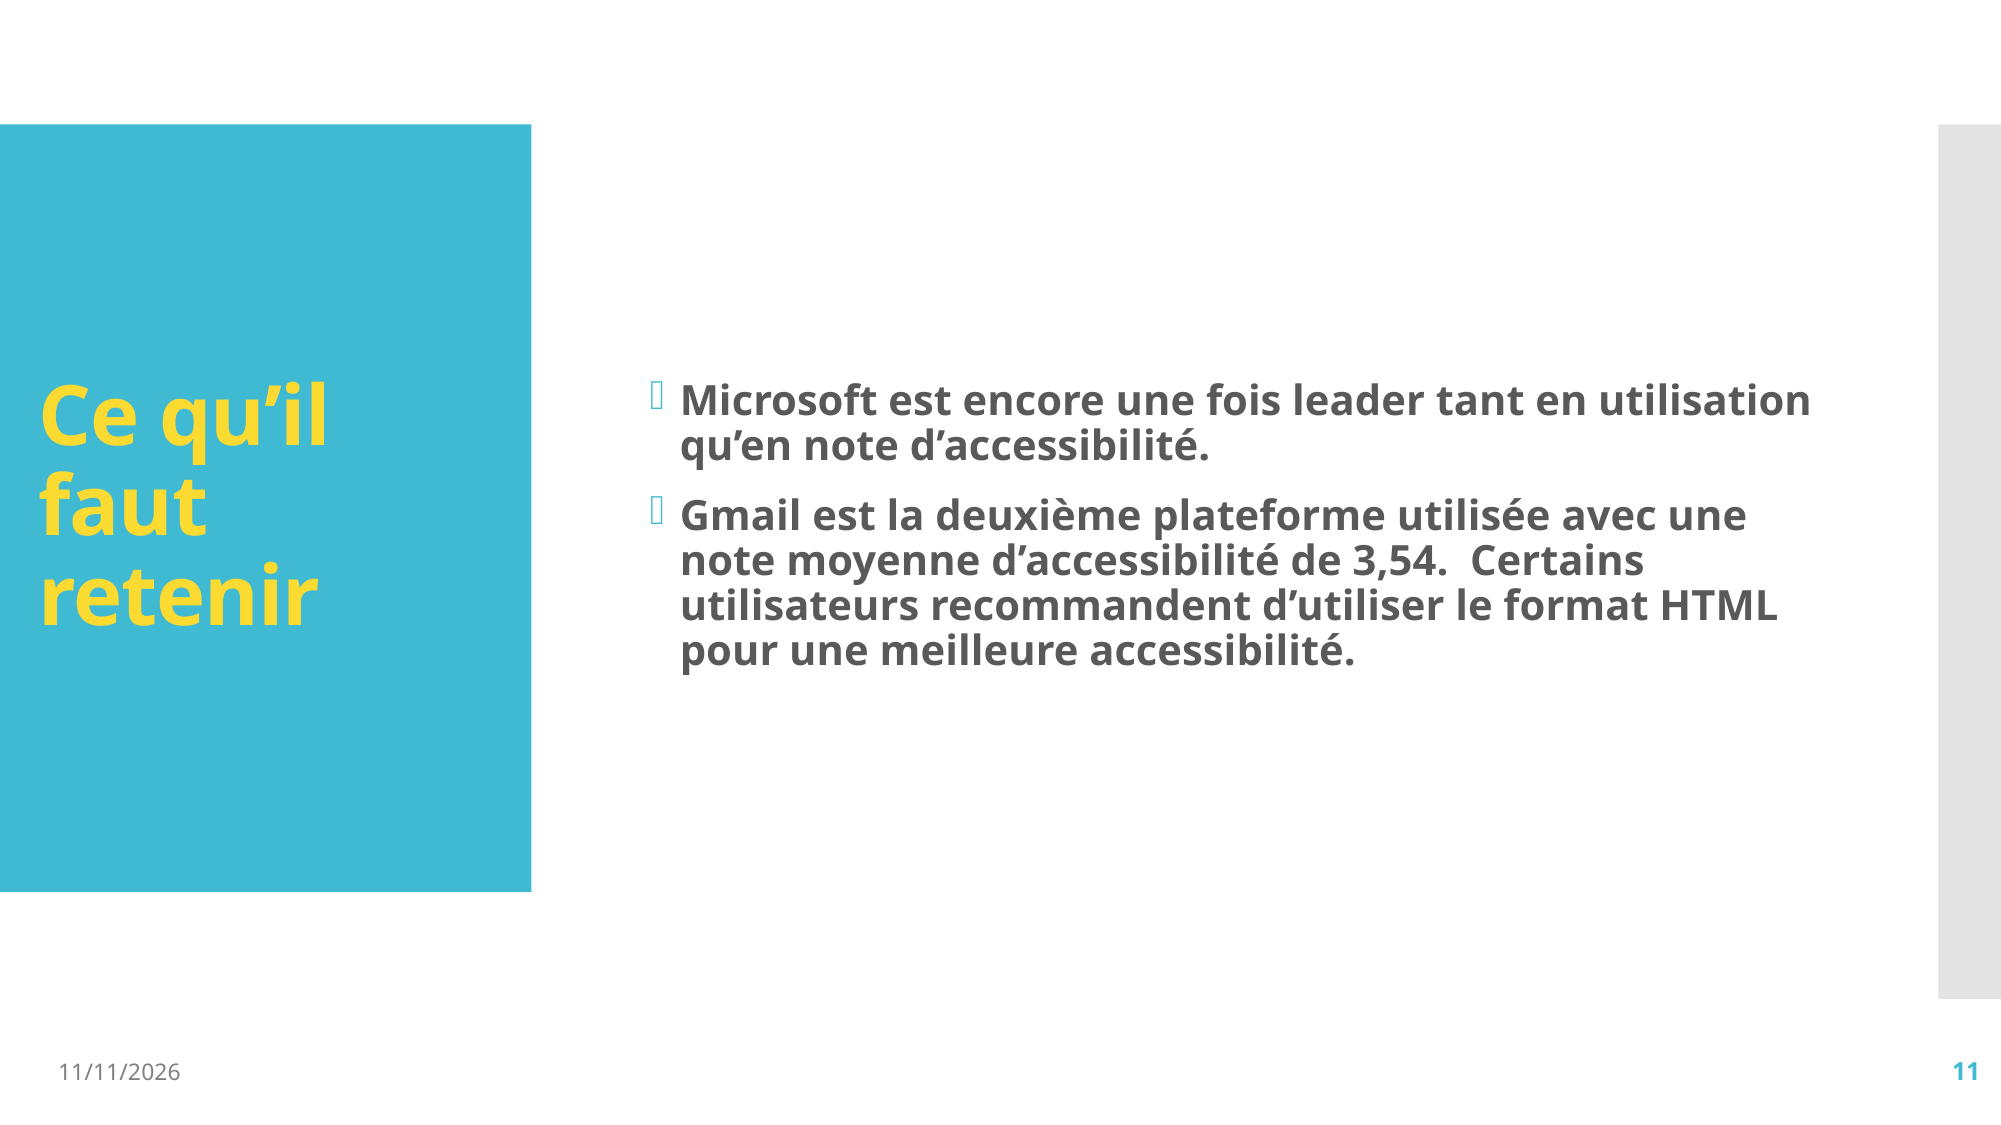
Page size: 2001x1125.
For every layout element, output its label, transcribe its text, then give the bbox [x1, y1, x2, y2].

list Microsoft est encore une fois leader tant en utilisation qu’en note d’accessibilité. Gmail est la deuxième plateforme utilisée avec une note moyenne d’accessibilité de 3,54. Certains utilisateurs recommandent d’utiliser le format HTML pour une meilleure accessibilité. [634, 141, 1835, 982]
title Ce qu’il faut retenir [23, 130, 508, 886]
slide_number 11 [1744, 1042, 1996, 1103]
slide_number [43, 1042, 493, 1103]
